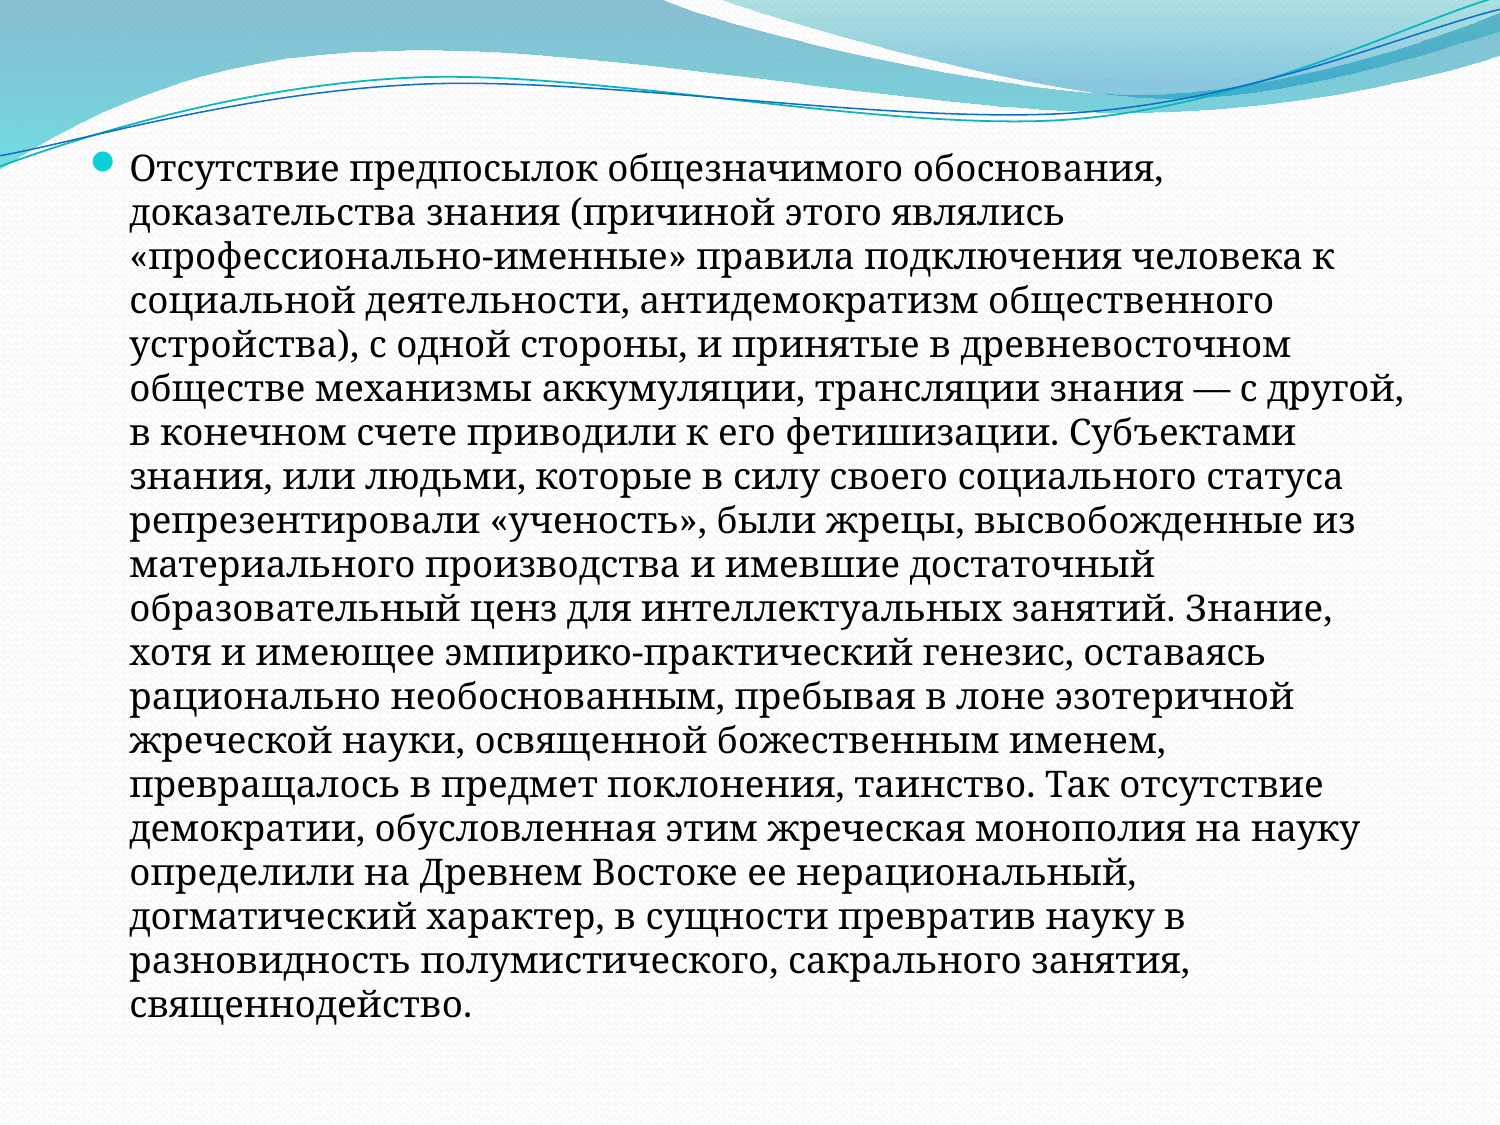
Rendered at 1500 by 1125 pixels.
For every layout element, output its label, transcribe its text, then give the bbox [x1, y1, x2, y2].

list Отсутствие предпосылок общезначимого обоснования, доказательства знания (причиной этого являлись «профессионально-именные» правила подключения человека к социальной деятельности, антидемократизм общественного устройства), с одной стороны, и принятые в древневосточном обществе механизмы аккумуляции, трансляции знания — с другой, в конечном счете приводили к его фетишизации. Субъектами знания, или людьми, которые в силу своего социального статуса репрезентировали «ученость», были жрецы, высвобожденные из материального производства и имевшие достаточный образовательный ценз для интеллектуальных занятий. Знание, хотя и имеющее эмпирико-практический генезис, оставаясь рационально необоснованным, пребывая в лоне эзотеричной жреческой науки, освященной божественным именем, превращалось в предмет поклонения, таинство. Так отсутствие демократии, обусловленная этим жреческая монополия на науку определили на Древнем Востоке ее нерациональный, догматический характер, в сущности превратив науку в разновидность полумистического, сакрального занятия, священнодейство. [75, 137, 1425, 1038]
